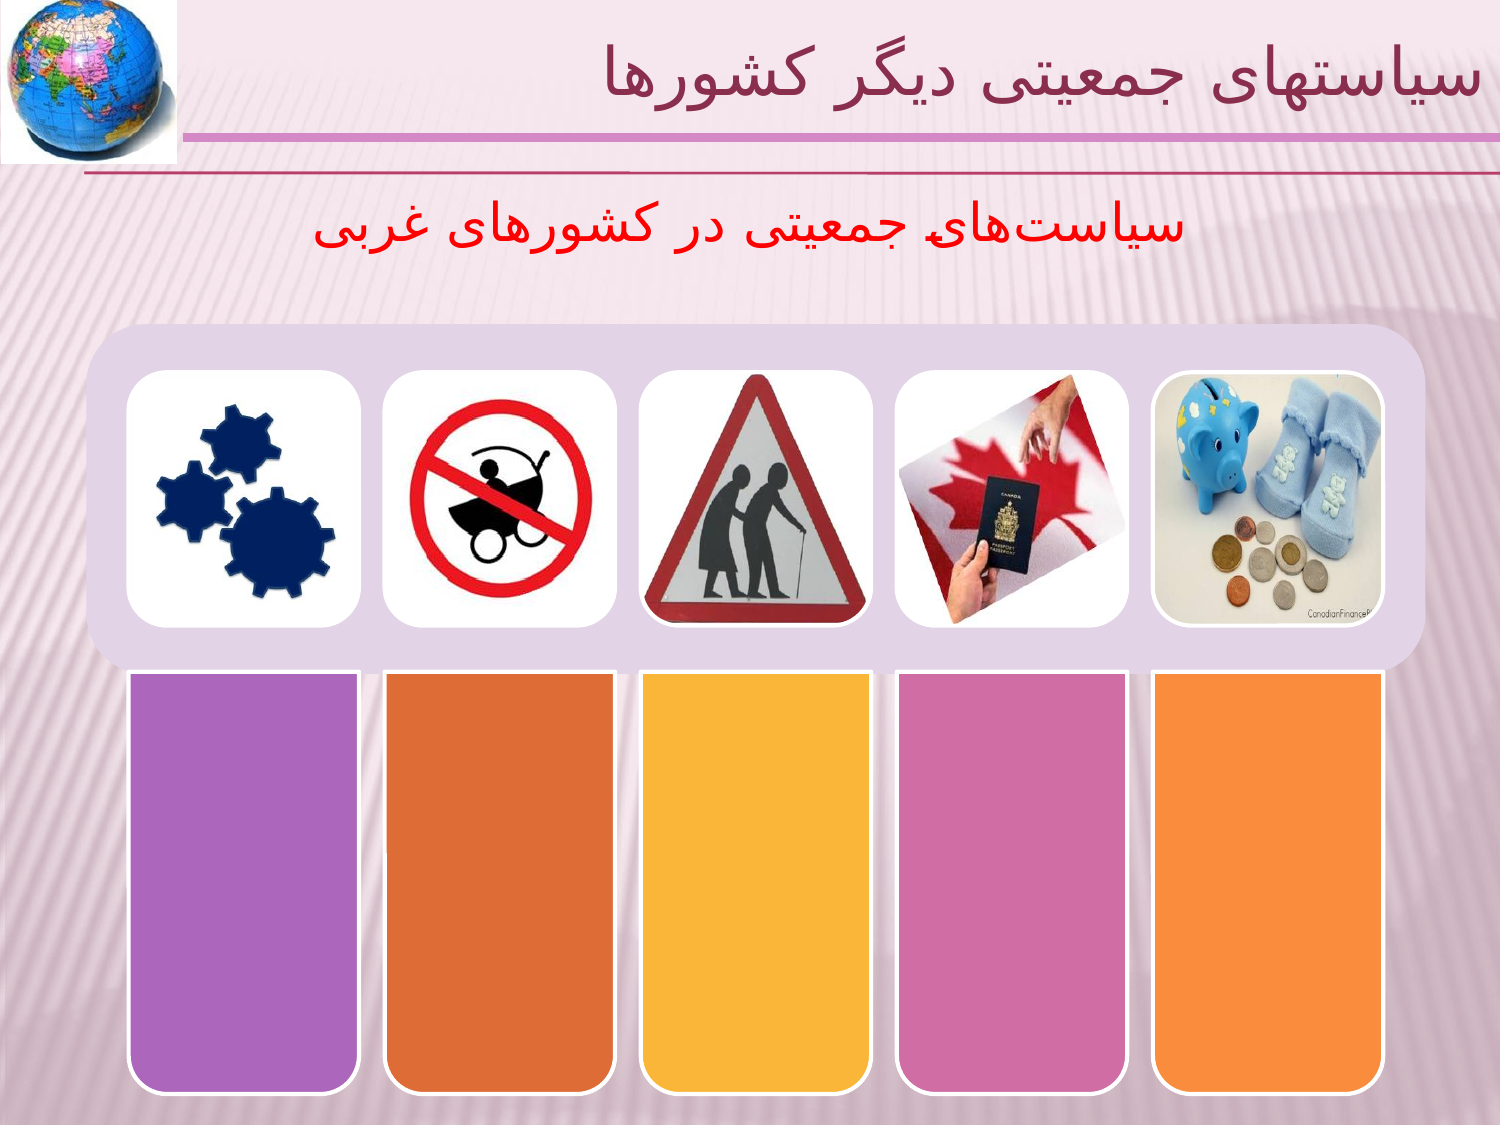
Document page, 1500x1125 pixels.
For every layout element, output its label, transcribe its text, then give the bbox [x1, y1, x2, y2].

picture [0, 0, 177, 164]
title سیاستهای جمعیتی دیگر کشورها [150, 0, 1500, 138]
text_box سیاست‌های جمعیتی در کشورهای غربی [295, 160, 1205, 279]
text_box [88, 325, 1424, 1095]
